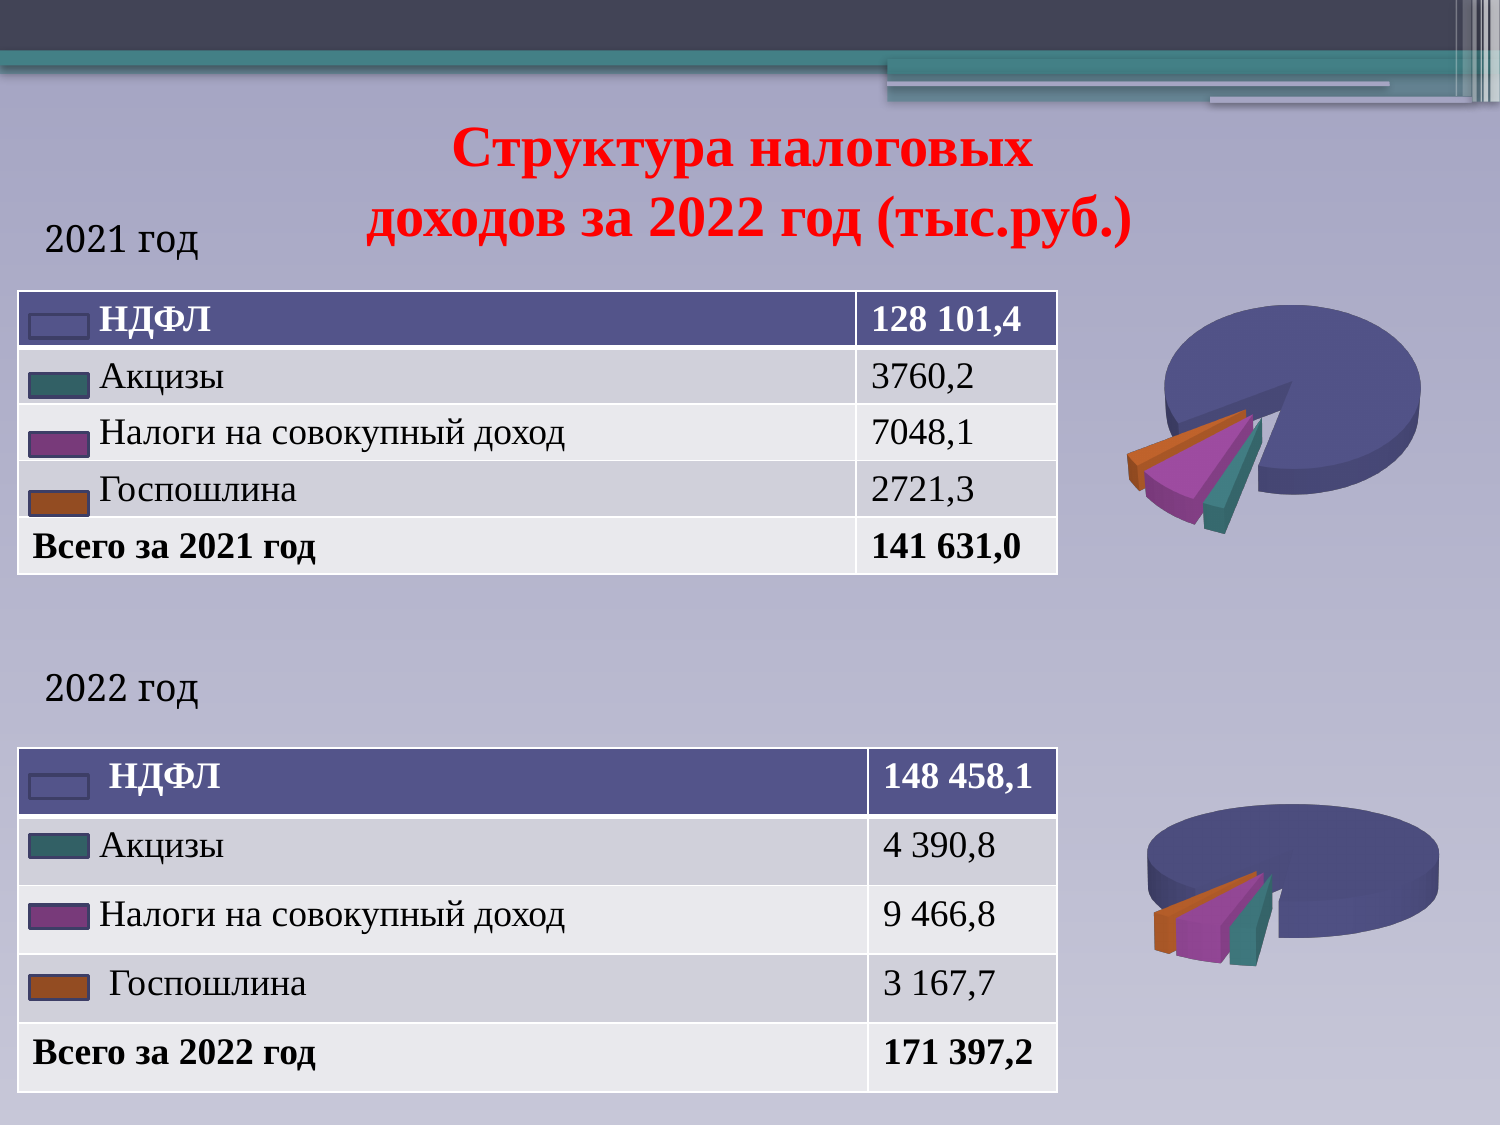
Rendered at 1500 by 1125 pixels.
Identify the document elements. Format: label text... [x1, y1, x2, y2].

text_box [28, 431, 90, 458]
text_box 2021 год [29, 208, 242, 268]
text_box [28, 490, 90, 517]
table_cell 141 631,0 [857, 518, 1056, 573]
text_box [28, 372, 90, 399]
text_box [28, 903, 90, 930]
table_cell Налоги на совокупный доход [19, 405, 855, 460]
table_cell Налоги на совокупный доход [19, 886, 867, 953]
title Структура налоговых доходов за 2022 год (тыс.руб.) [75, 113, 1425, 244]
table_header НДФЛ [19, 292, 855, 345]
table_cell Всего за 2021 год [19, 518, 855, 573]
table_cell 3 167,7 [869, 955, 1055, 1022]
table_cell Акцизы [19, 819, 867, 885]
table_header 148 458,1 [869, 749, 1055, 814]
table_cell 9 466,8 [869, 886, 1055, 953]
text_box [28, 773, 90, 800]
table_cell Госпошлина [19, 461, 855, 516]
table_cell Акцизы [19, 350, 855, 403]
table_header 128 101,4 [857, 292, 1056, 345]
text_box [28, 974, 90, 1001]
table_cell Всего за 2022 год [19, 1024, 867, 1091]
text_box [28, 833, 90, 859]
table_header НДФЛ [19, 749, 867, 814]
table_cell 3760,2 [857, 350, 1056, 403]
table_cell Госпошлина [19, 955, 867, 1022]
text_box [28, 313, 90, 340]
chart [1062, 687, 1500, 1125]
table_cell 171 397,2 [869, 1024, 1055, 1091]
table_cell 7048,1 [857, 405, 1056, 460]
table_cell 4 390,8 [869, 819, 1055, 885]
chart [1068, 172, 1459, 646]
table_cell 2721,3 [857, 461, 1056, 516]
text_box 2022 год [29, 656, 231, 717]
